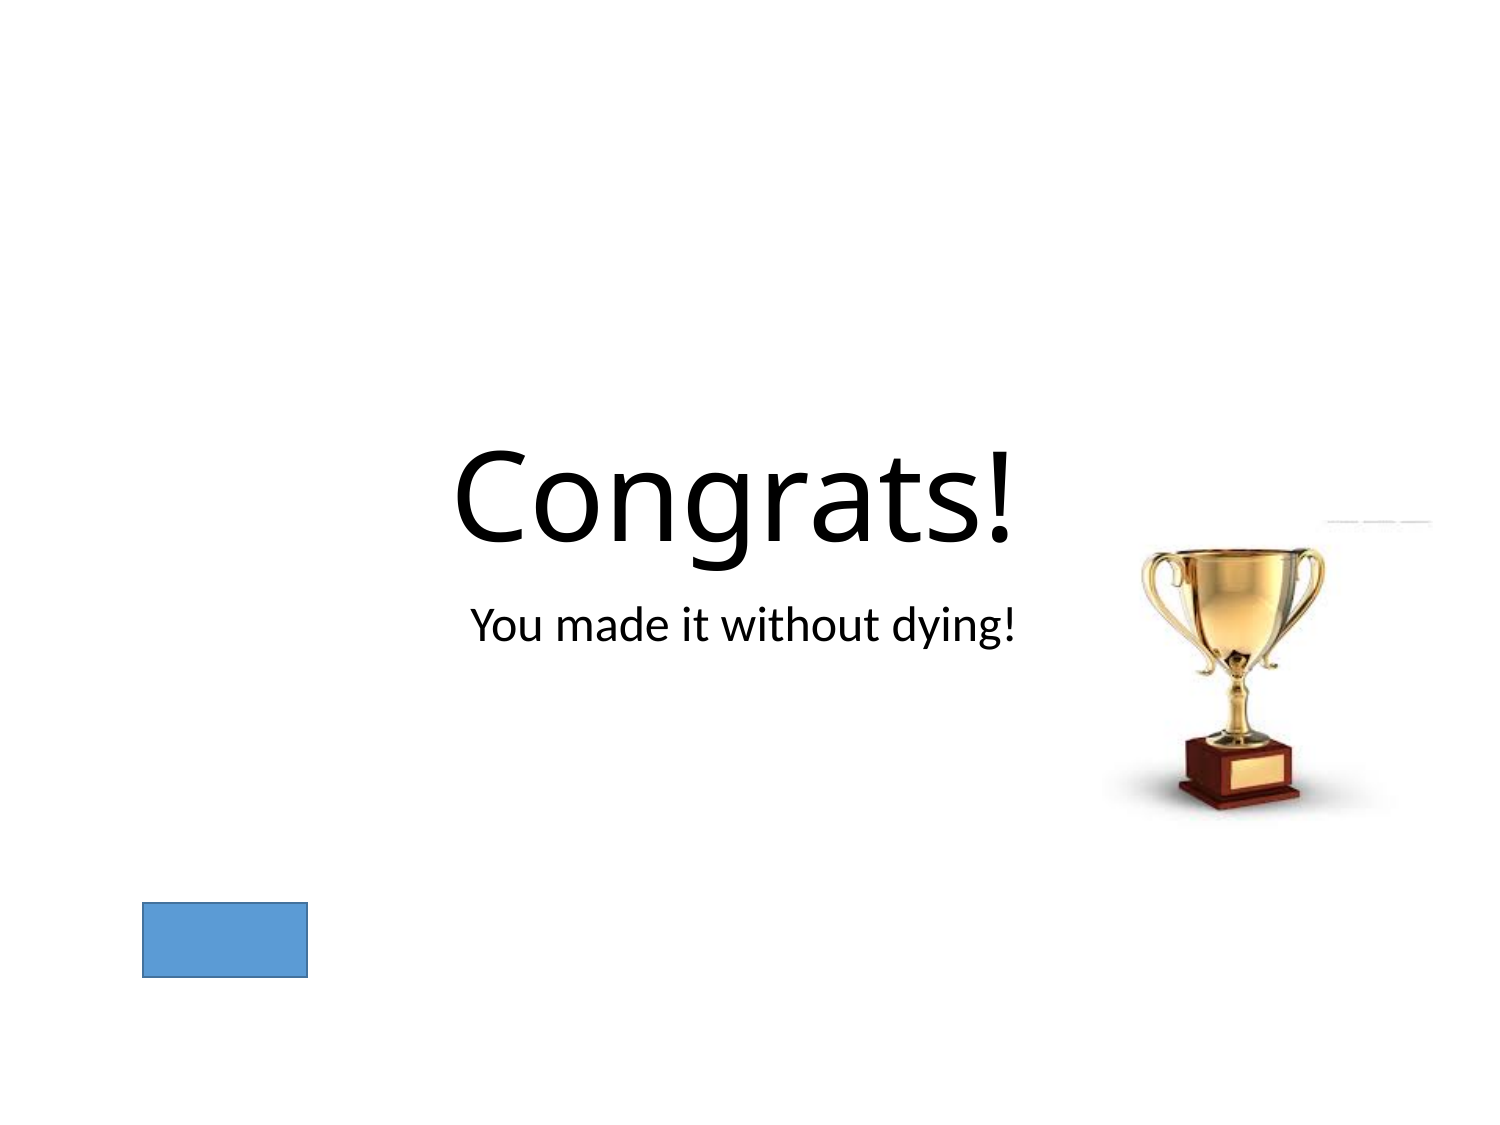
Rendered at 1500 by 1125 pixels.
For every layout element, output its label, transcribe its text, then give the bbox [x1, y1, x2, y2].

title Congrats! [112, 184, 1388, 576]
text_box [142, 902, 308, 978]
picture [1040, 520, 1433, 835]
subtitle You made it without dying! [187, 590, 1313, 863]
